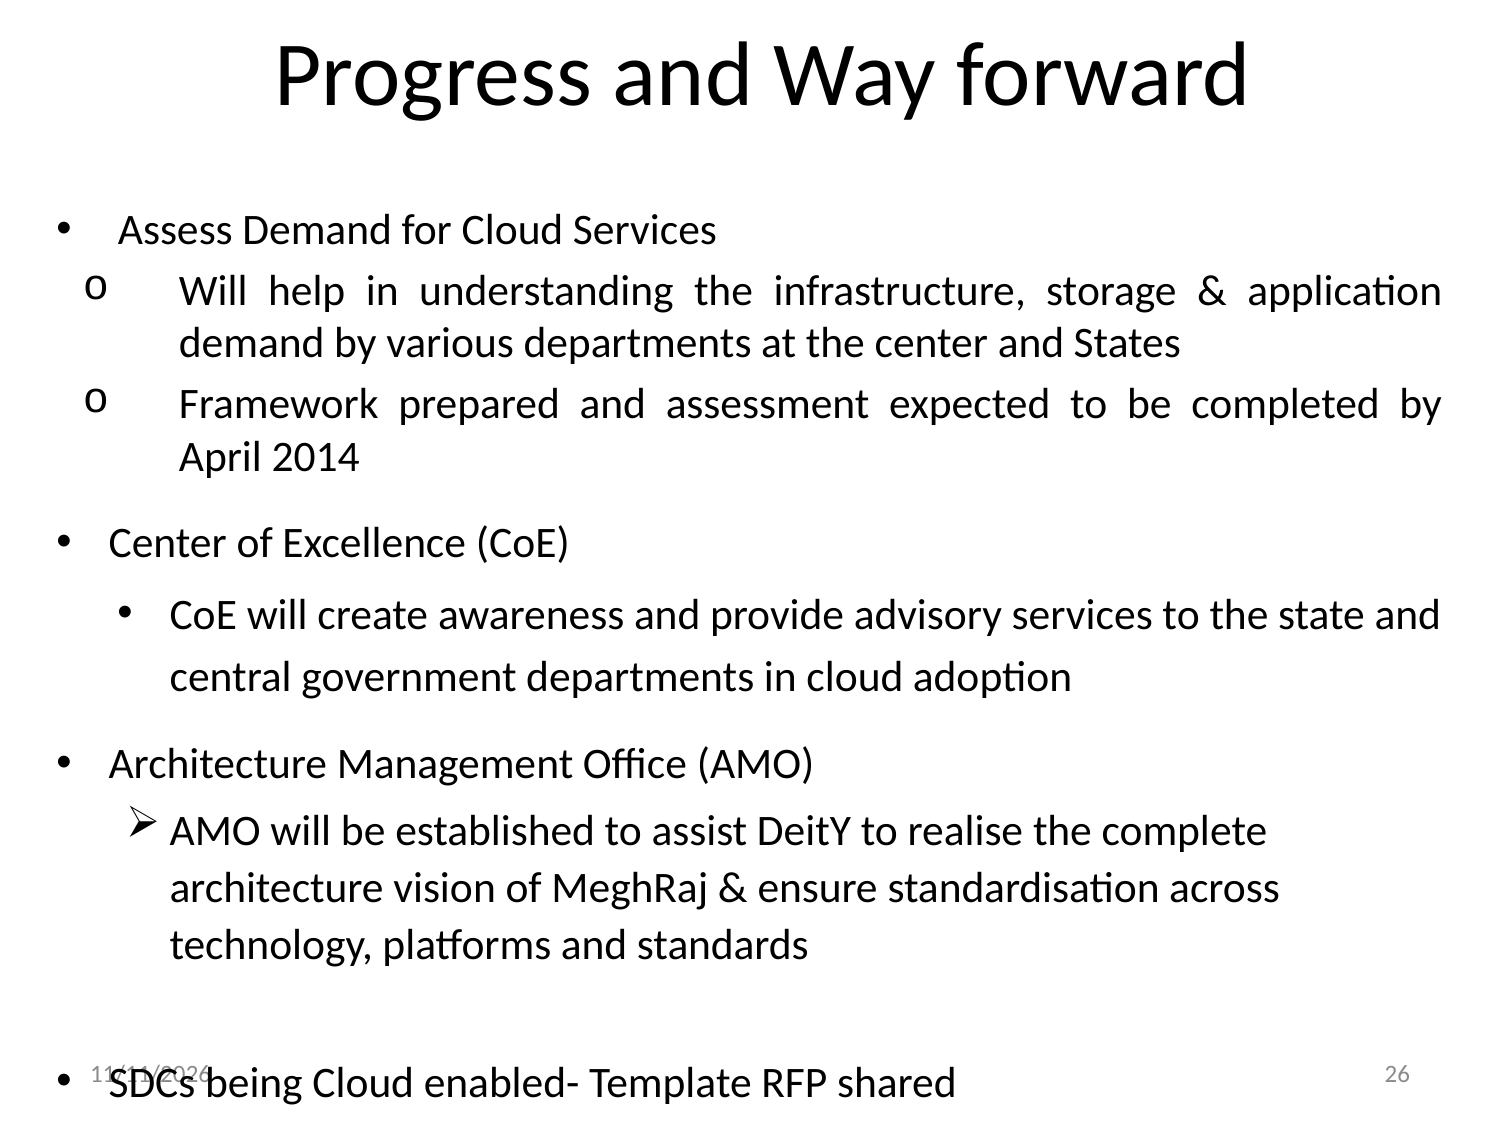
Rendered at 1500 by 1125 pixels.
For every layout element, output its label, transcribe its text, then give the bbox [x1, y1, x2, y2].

list Assess Demand for Cloud Services Will help in understanding the infrastructure, storage & application demand by various departments at the center and States Framework prepared and assessment expected to be completed by April 2014 Center of Excellence (CoE) CoE will create awareness and provide advisory services to the state and central government departments in cloud adoption Architecture Management Office (AMO) AMO will be established to assist DeitY to realise the complete architecture vision of MeghRaj & ensure standardisation across technology, platforms and standards SDCs being Cloud enabled- Template RFP shared [41, 149, 1459, 1125]
text_box Progress and Way forward [88, 0, 1439, 138]
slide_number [75, 1042, 425, 1103]
slide_number 26 [1074, 1042, 1425, 1103]
